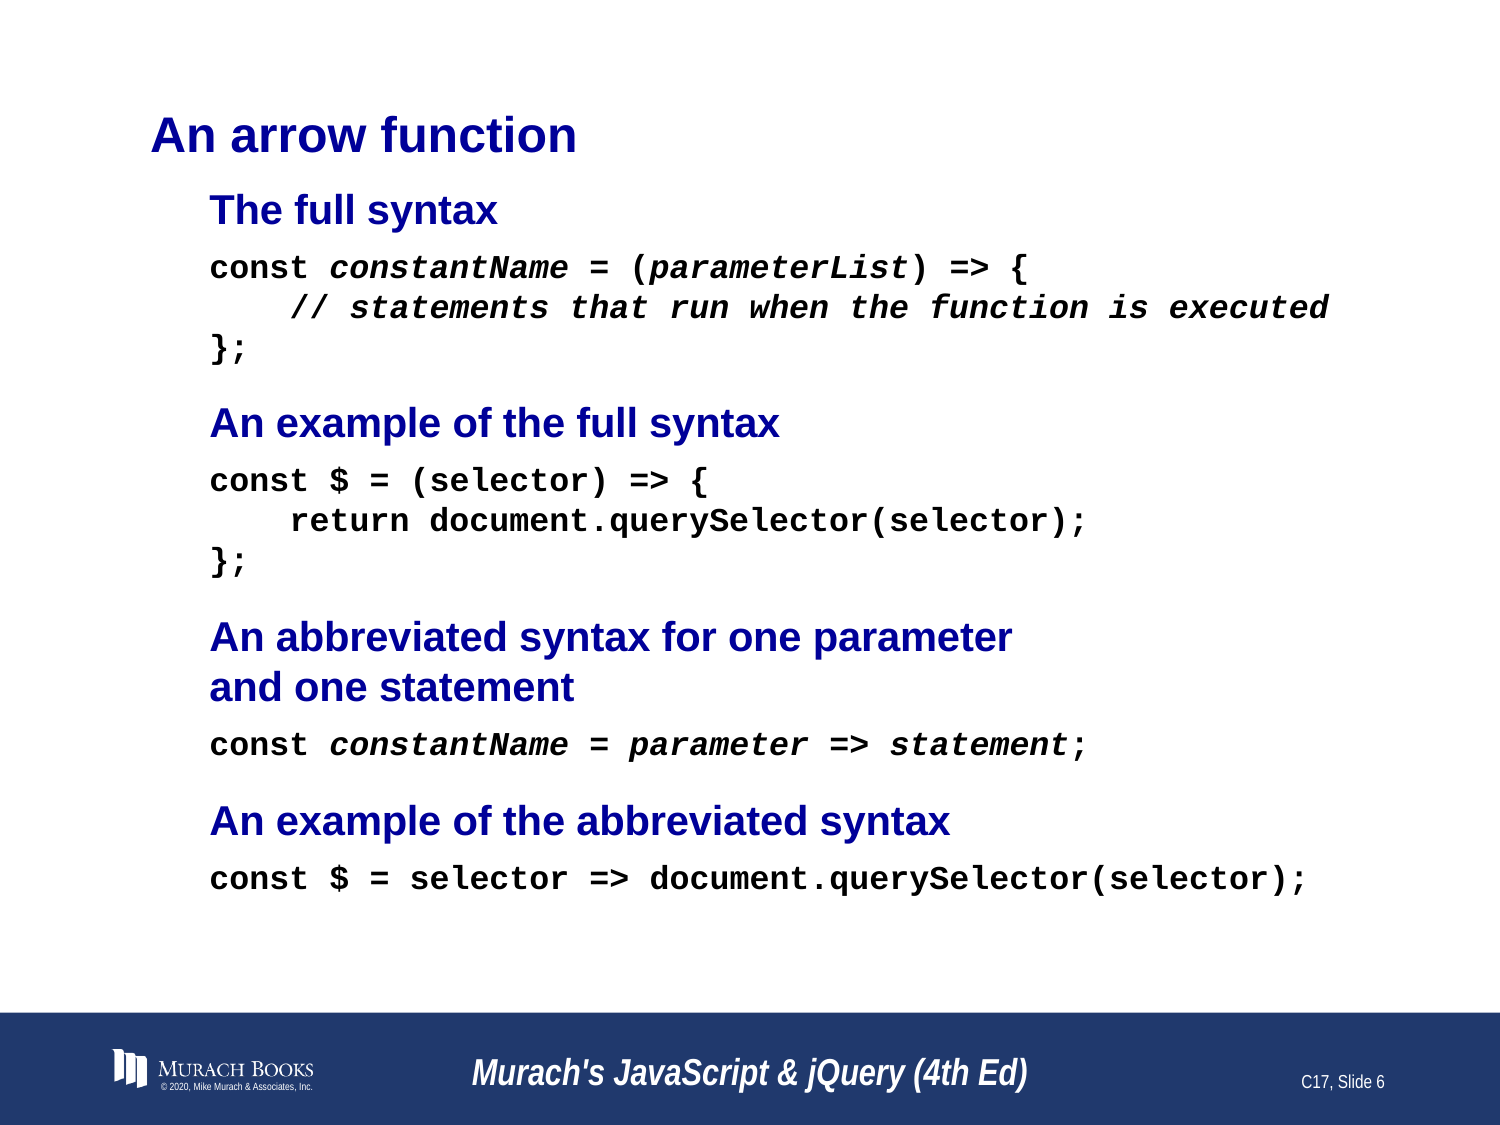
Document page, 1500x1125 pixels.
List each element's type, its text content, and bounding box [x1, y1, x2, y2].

title An arrow function [150, 102, 1350, 164]
list The full syntax const constantName = (parameterList) => { // statements that run when the function is executed }; An example of the full syntax const $ = (selector) => { return document.querySelector(selector); }; An abbreviated syntax for one parameter and one statement const constantName = parameter => statement; An example of the abbreviated syntax const $ = selector => document.querySelector(selector); [137, 174, 1350, 975]
footer © 2020, Mike Murach & Associates, Inc. [12, 1025, 463, 1100]
slide_number Murach's JavaScript & jQuery (4th Ed) [463, 1025, 1050, 1100]
slide_number C17, Slide 6 [1087, 1025, 1400, 1100]
